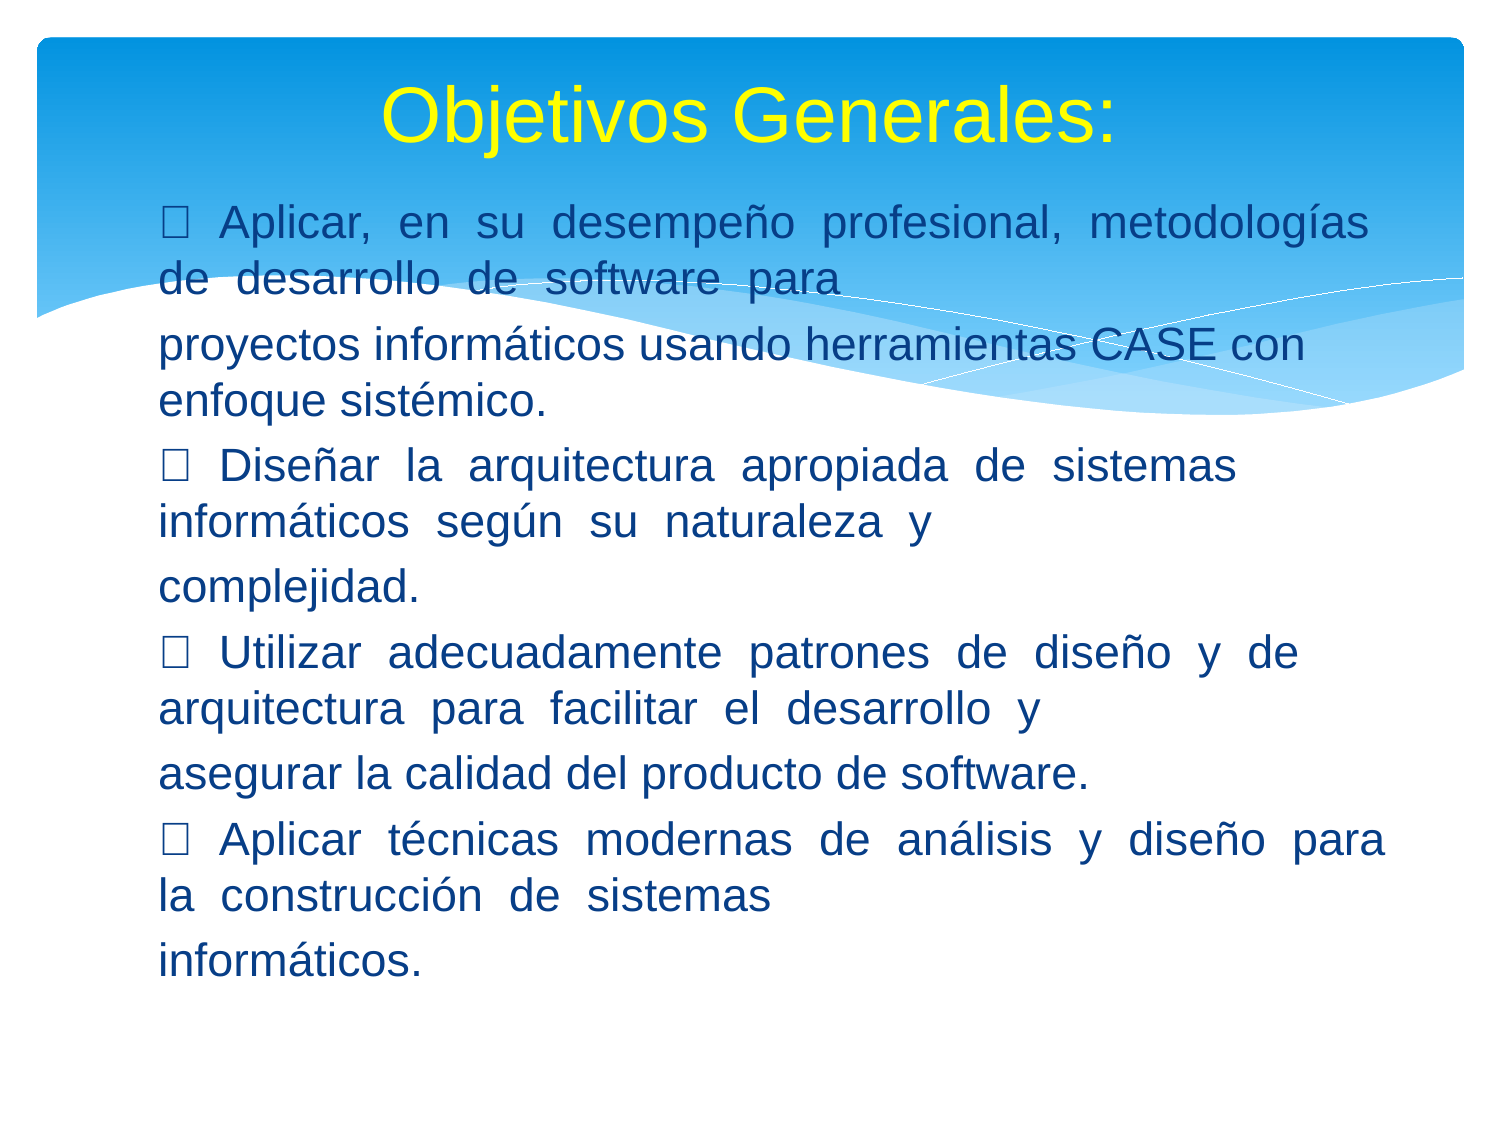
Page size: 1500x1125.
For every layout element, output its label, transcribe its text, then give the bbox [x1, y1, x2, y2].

title Objetivos Generales: [75, 55, 1425, 261]
list  Aplicar, en su desempeño profesional, metodologías de desarrollo de software para proyectos informáticos usando herramientas CASE con enfoque sistémico.  Diseñar la arquitectura apropiada de sistemas informáticos según su naturaleza y complejidad.  Utilizar adecuadamente patrones de diseño y de arquitectura para facilitar el desarrollo y asegurar la calidad del producto de software.  Aplicar técnicas modernas de análisis y diseño para la construcción de sistemas informáticos. [143, 184, 1436, 1005]
